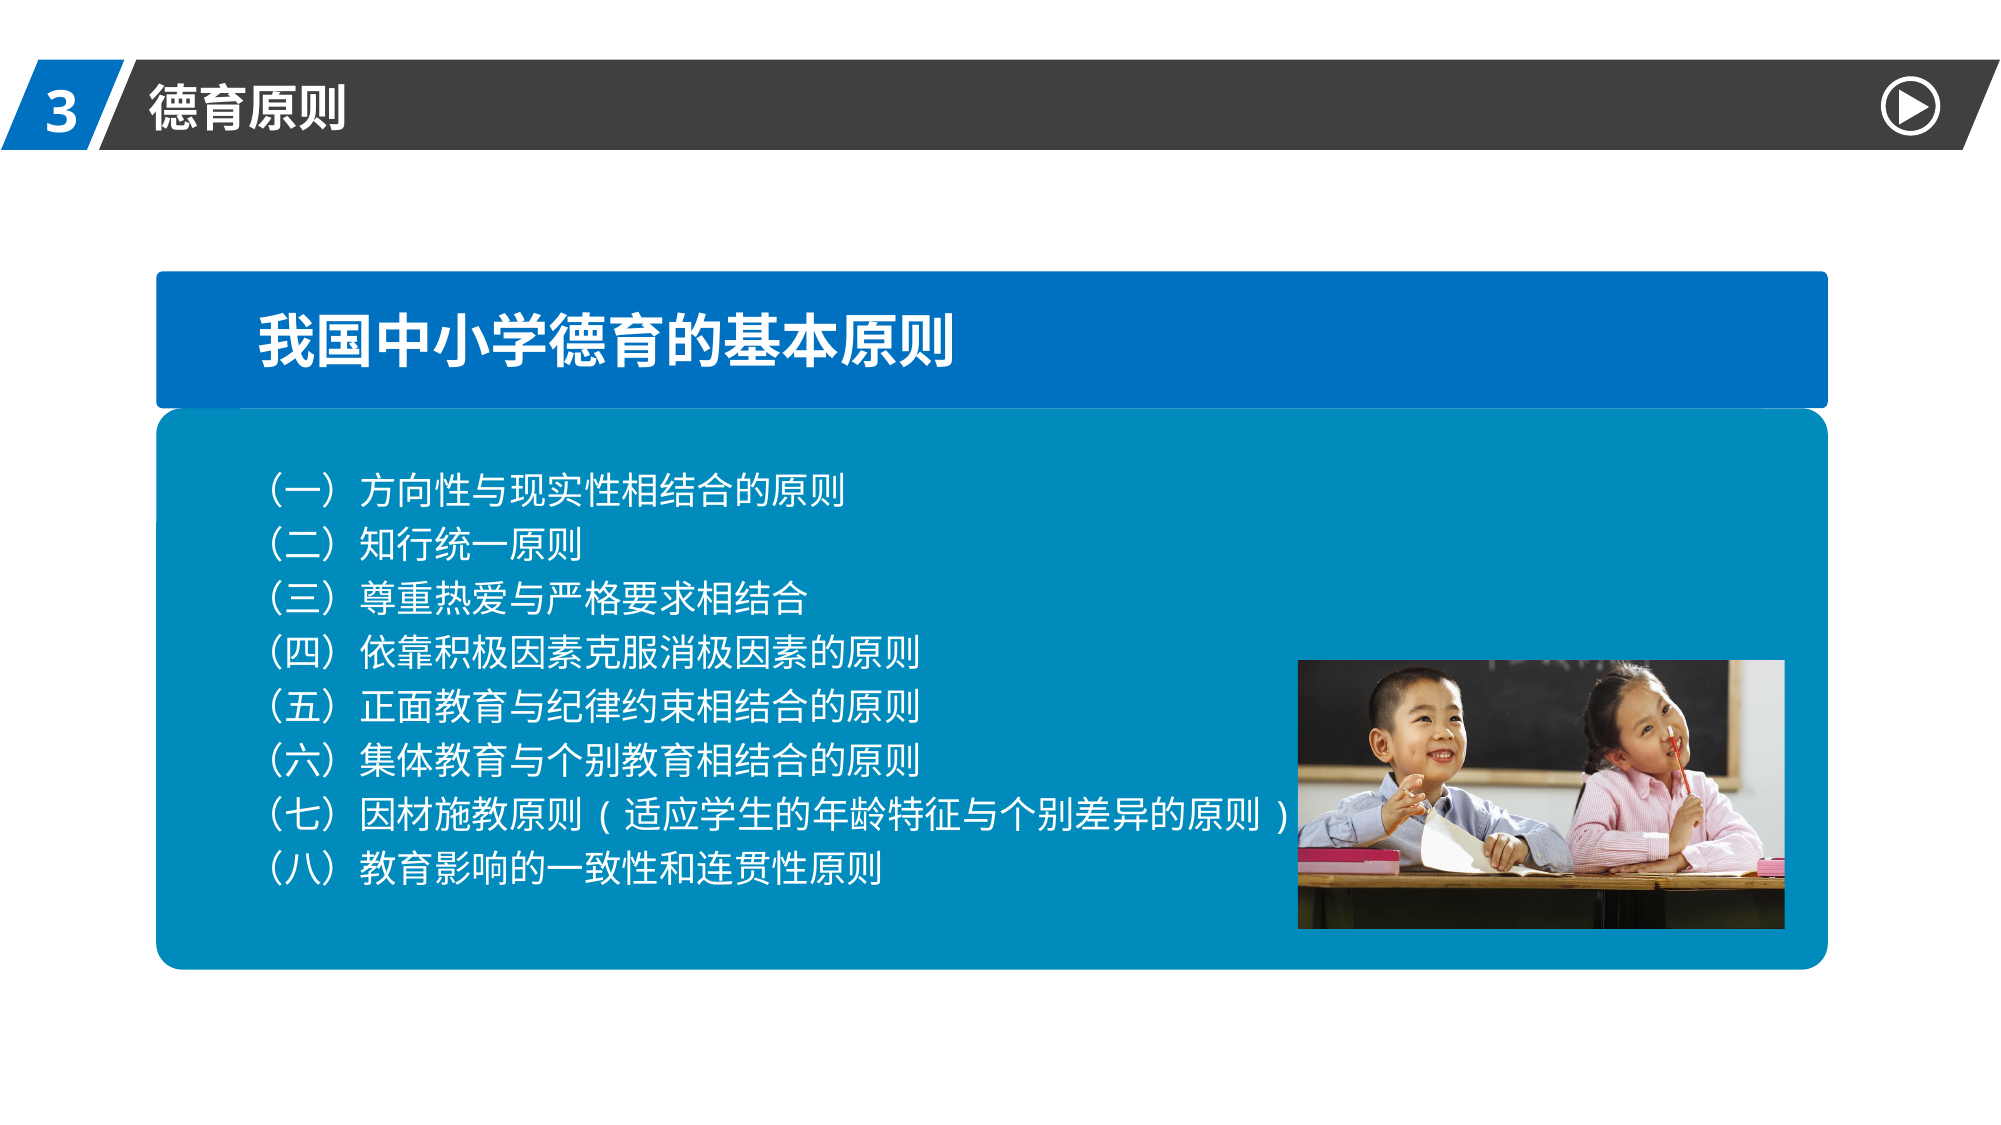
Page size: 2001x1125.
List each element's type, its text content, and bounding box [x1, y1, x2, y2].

picture [1298, 661, 1784, 928]
text_box [1, 80, 30, 150]
text_box 德育原则 [134, 69, 546, 145]
text_box [156, 409, 1828, 970]
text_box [1883, 78, 1939, 134]
text_box 我国中小学德育的基本原则 [242, 297, 1184, 382]
text_box [133, 59, 2000, 150]
text_box [35, 59, 125, 66]
text_box 3 [30, 66, 135, 152]
text_box （一）方向性与现实性相结合的原则 （二）知行统一原则 （三）尊重热爱与严格要求相结合 （四）依靠积极因素克服消极因素的原则 （五）正面教育与纪律约束相结合的原则 （六）集体教育与个别教育相结合的原则 （七）因材施教原则(适应学生的年龄特征与个别差异的原则) （八）教育影响的一致性和连贯性原则 [246, 458, 1298, 890]
text_box [156, 271, 1828, 409]
